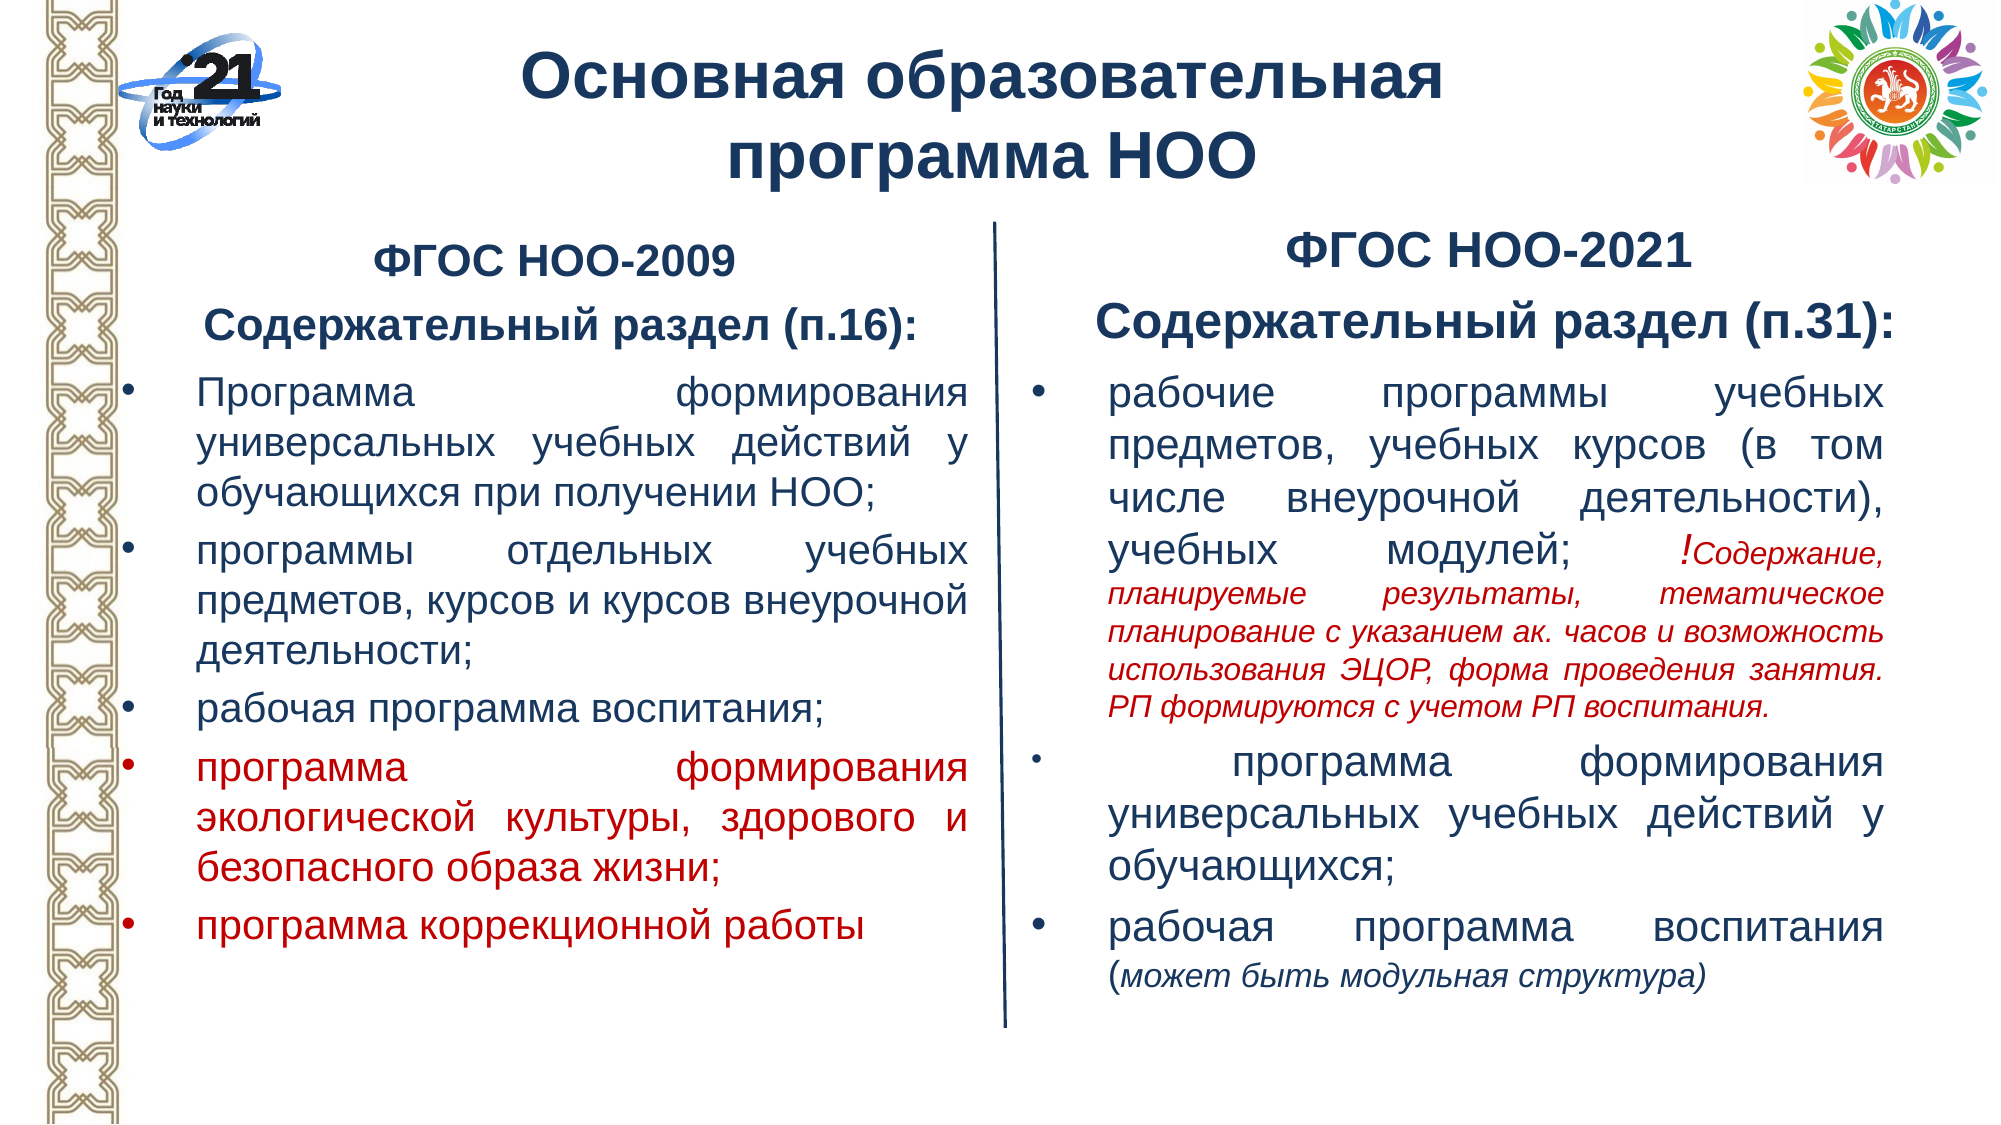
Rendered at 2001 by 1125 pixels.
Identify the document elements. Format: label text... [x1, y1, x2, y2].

list Программа формирования универсальных учебных действий у обучающихся при получении НОО; программы отдельных учебных предметов, курсов и курсов внеурочной деятельности; рабочая программа воспитания; программа формирования экологической культуры, здорового и безопасного образа жизни; программа коррекционной работы [106, 356, 984, 1005]
list ФГОС НОО-2021 Содержательный раздел (п.31): [1071, 194, 1922, 357]
list ФГОС НОО-2009 Содержательный раздел (п.16): [138, 221, 985, 357]
picture [0, 0, 2001, 1125]
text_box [994, 221, 1006, 1029]
list рабочие программы учебных предметов, учебных курсов (в том числе внеурочной деятельности), учебных модулей; !Содержание, планируемые результаты, тематическое планирование с указанием ак. часов и возможность использования ЭЦОР, форма проведения занятия. РП формируются с учетом РП воспитания. программа формирования универсальных учебных действий у обучающихся; рабочая программа воспитания (может быть модульная структура) [1015, 356, 1900, 1005]
title Основная образовательная программа НОО [298, 38, 1693, 185]
